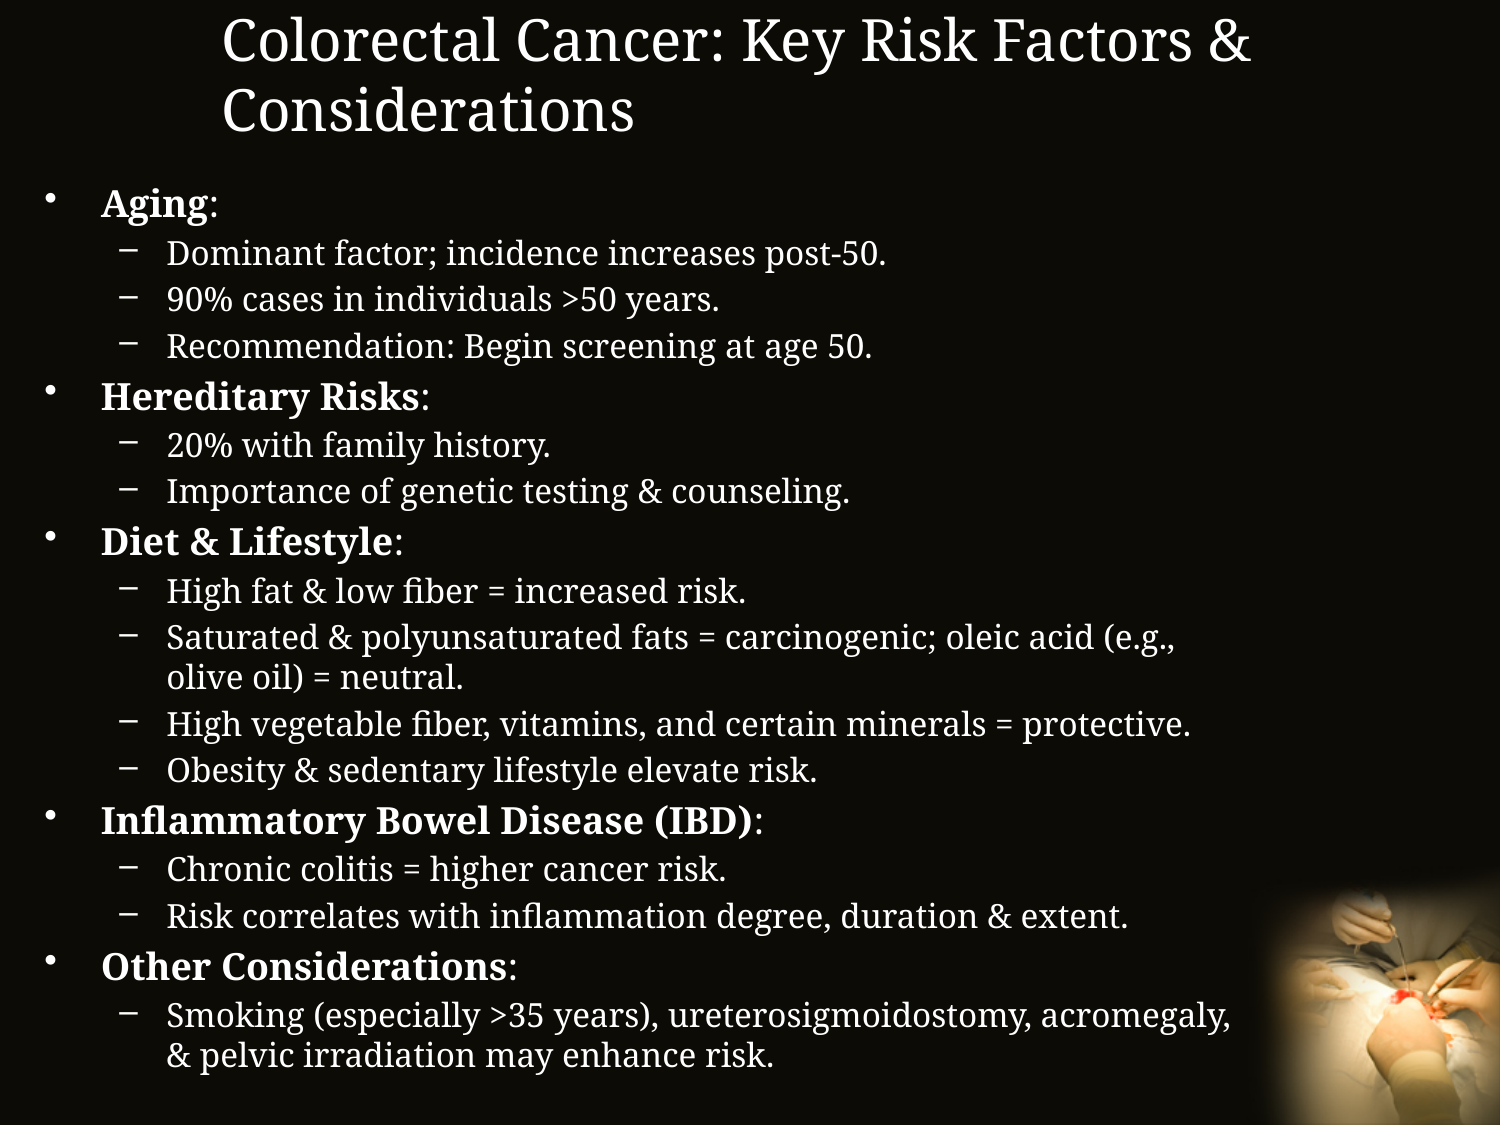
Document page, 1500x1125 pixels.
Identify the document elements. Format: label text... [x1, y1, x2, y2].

picture [0, 0, 1500, 1125]
list Aging: Dominant factor; incidence increases post-50. 90% cases in individuals >50 years. Recommendation: Begin screening at age 50. Hereditary Risks: 20% with family history. Importance of genetic testing & counseling. Diet & Lifestyle: High fat & low fiber = increased risk. Saturated & polyunsaturated fats = carcinogenic; oleic acid (e.g., olive oil) = neutral. High vegetable fiber, vitamins, and certain minerals = protective. Obesity & sedentary lifestyle elevate risk. Inflammatory Bowel Disease (IBD): Chronic colitis = higher cancer risk. Risk correlates with inflammation degree, duration & extent. Other Considerations: Smoking (especially >35 years), ureterosigmoidostomy, acromegaly, & pelvic irradiation may enhance risk. [29, 172, 1259, 1047]
title Colorectal Cancer: Key Risk Factors & Considerations [206, 30, 1377, 115]
